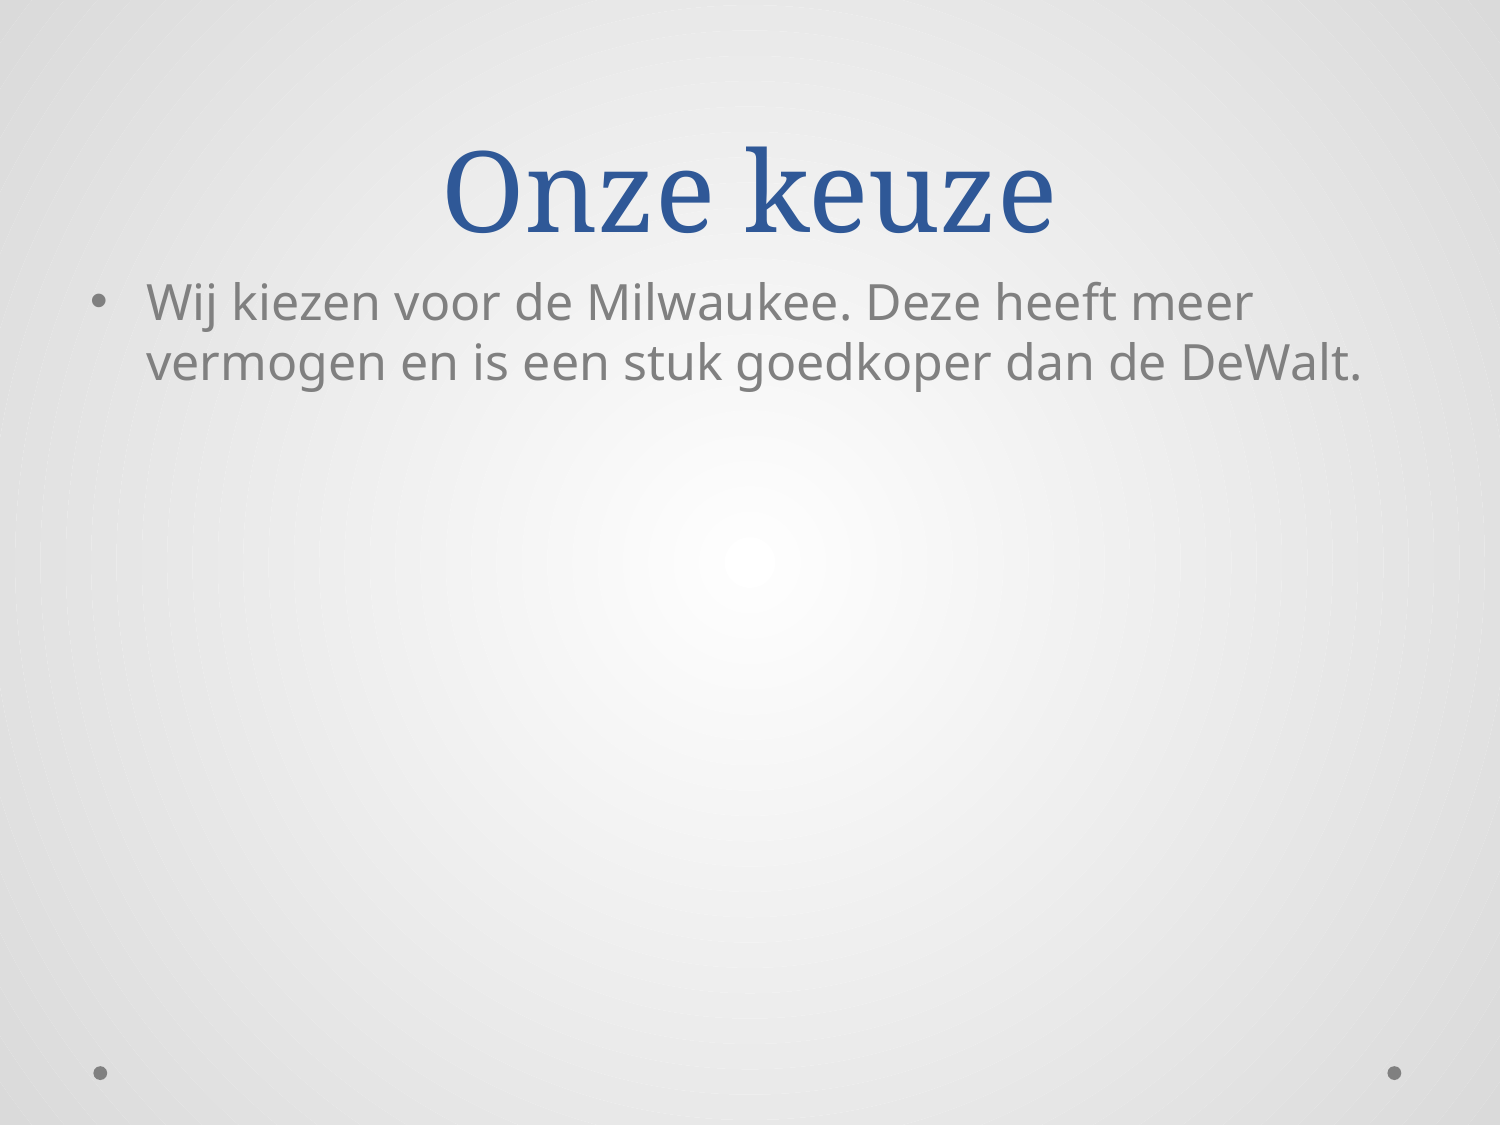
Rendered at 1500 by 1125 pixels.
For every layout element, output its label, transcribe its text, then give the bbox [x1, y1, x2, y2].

title Onze keuze [75, 0, 1425, 262]
list Wij kiezen voor de Milwaukee. Deze heeft meer vermogen en is een stuk goedkoper dan de DeWalt. [75, 262, 1425, 1005]
